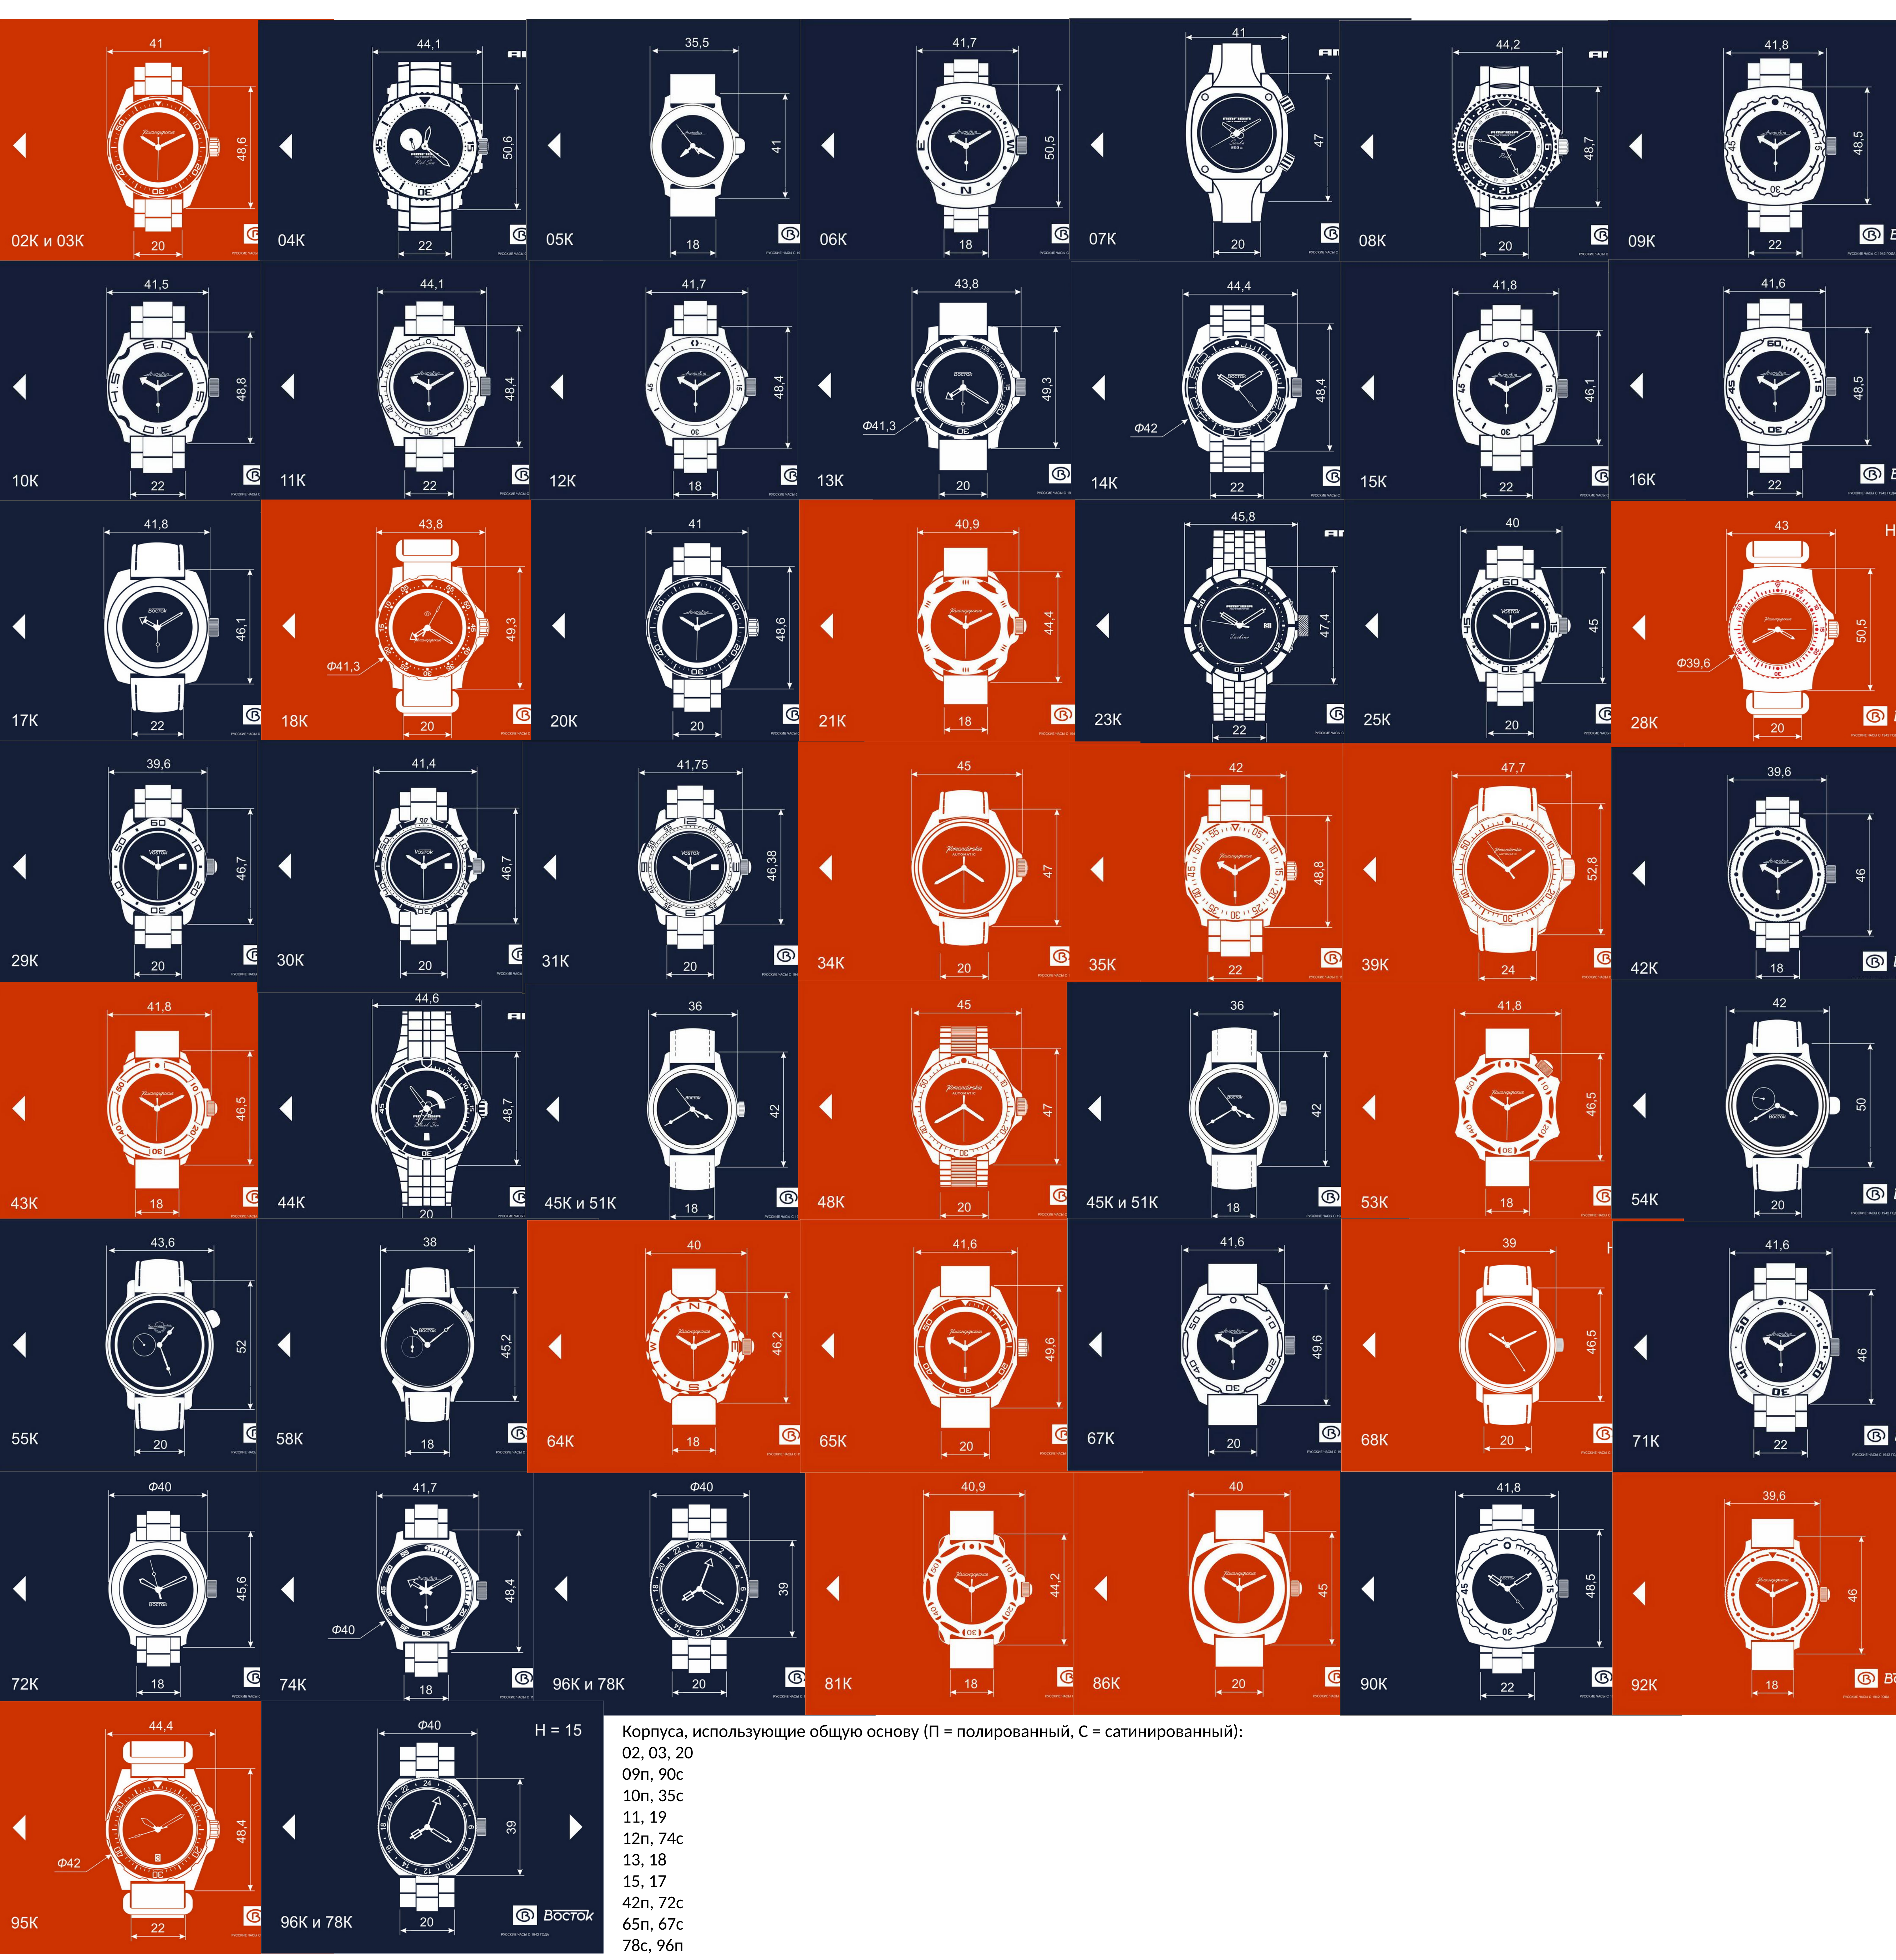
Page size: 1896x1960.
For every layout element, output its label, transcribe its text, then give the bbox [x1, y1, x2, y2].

text_box Корпуса, использующие общую основу (П = полированный, С = сатинированный): 02, 03, 20 09п, 90с 10п, 35с 11, 19 12п, 74с 13, 18 15, 17 42п, 72с 65п, 67с 78с, 96п [617, 1717, 1668, 1958]
picture [0, 18, 1896, 1954]
